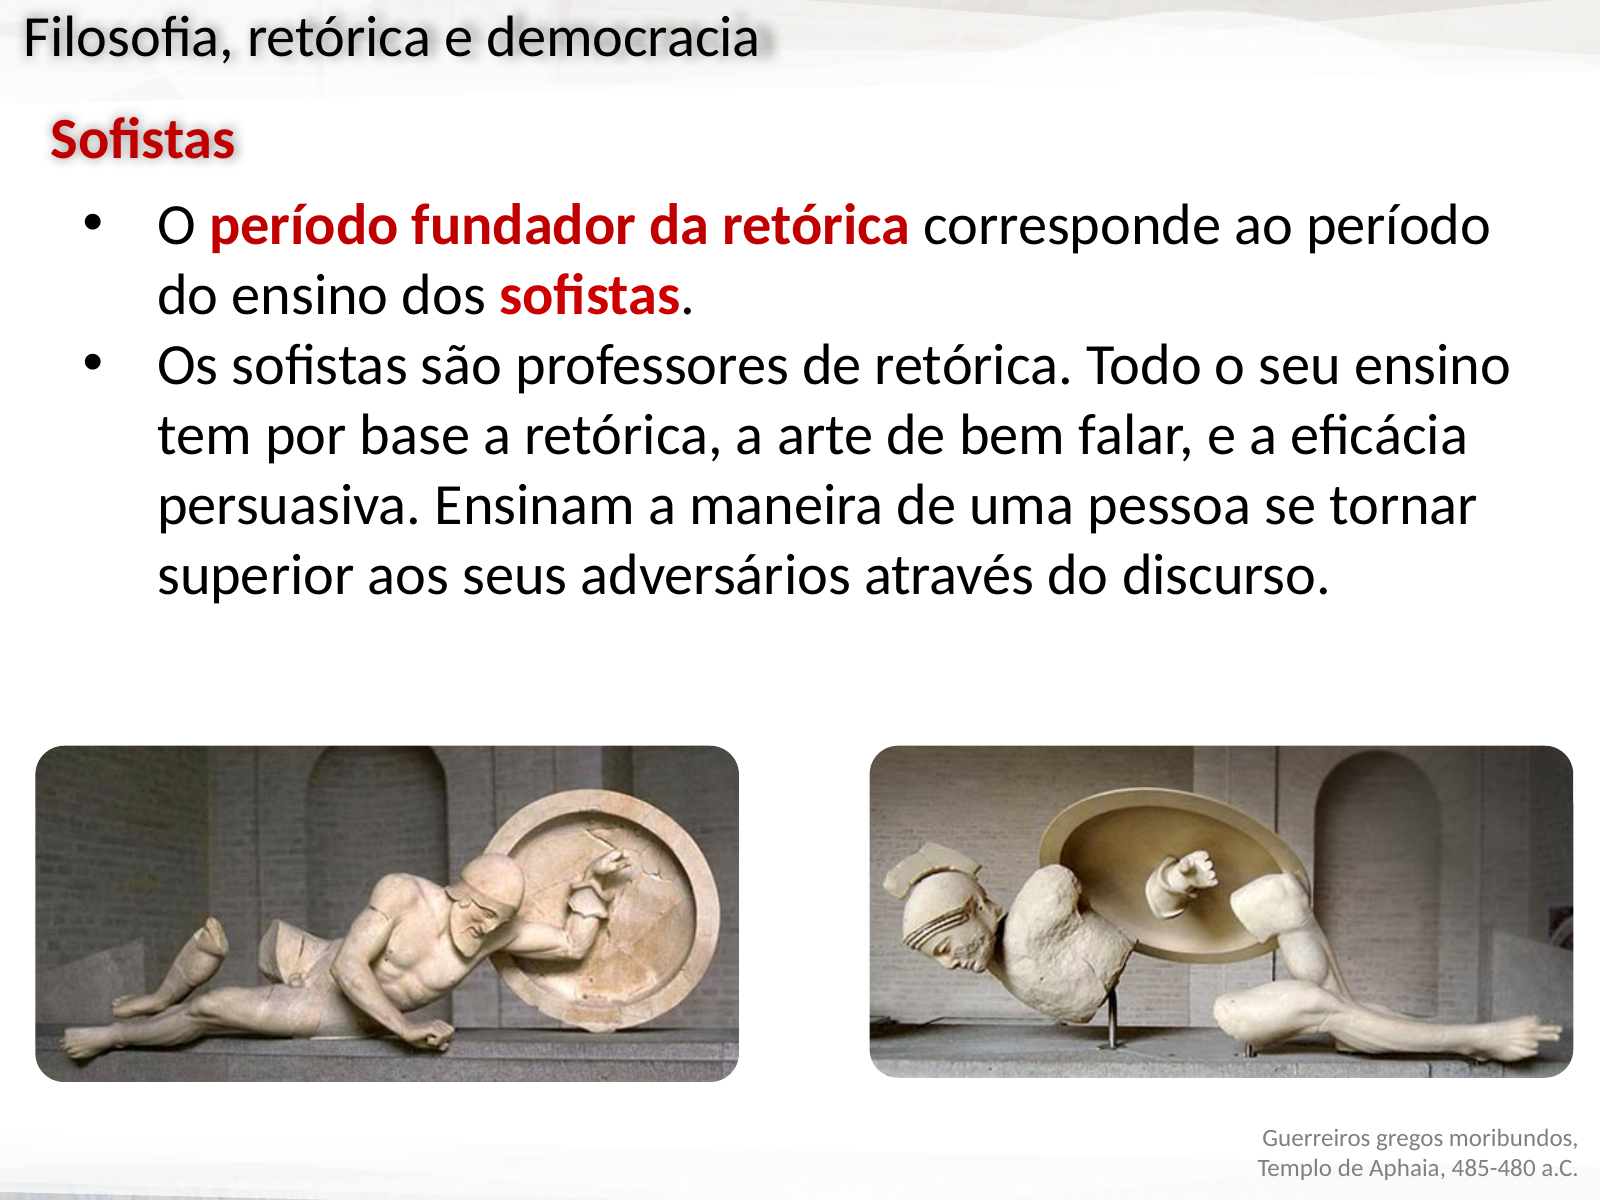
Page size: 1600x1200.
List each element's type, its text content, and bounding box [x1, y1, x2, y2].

picture [869, 745, 1574, 1078]
picture [35, 745, 739, 1083]
text_box Filosofia, retórica e democracia [0, 0, 1600, 75]
text_box O período fundador da retórica corresponde ao período do ensino dos sofistas. Os sofistas são professores de retórica. Todo o seu ensino tem por base a retórica, a arte de bem falar, e a eficácia persuasiva. Ensinam a maneira de uma pessoa se tornar superior aos seus adversários através do discurso. [67, 189, 1574, 614]
text_box Guerreiros gregos moribundos, Templo de Aphaia, 485-480 a.C. [844, 1114, 1595, 1189]
text_box Sofistas [27, 102, 1600, 177]
